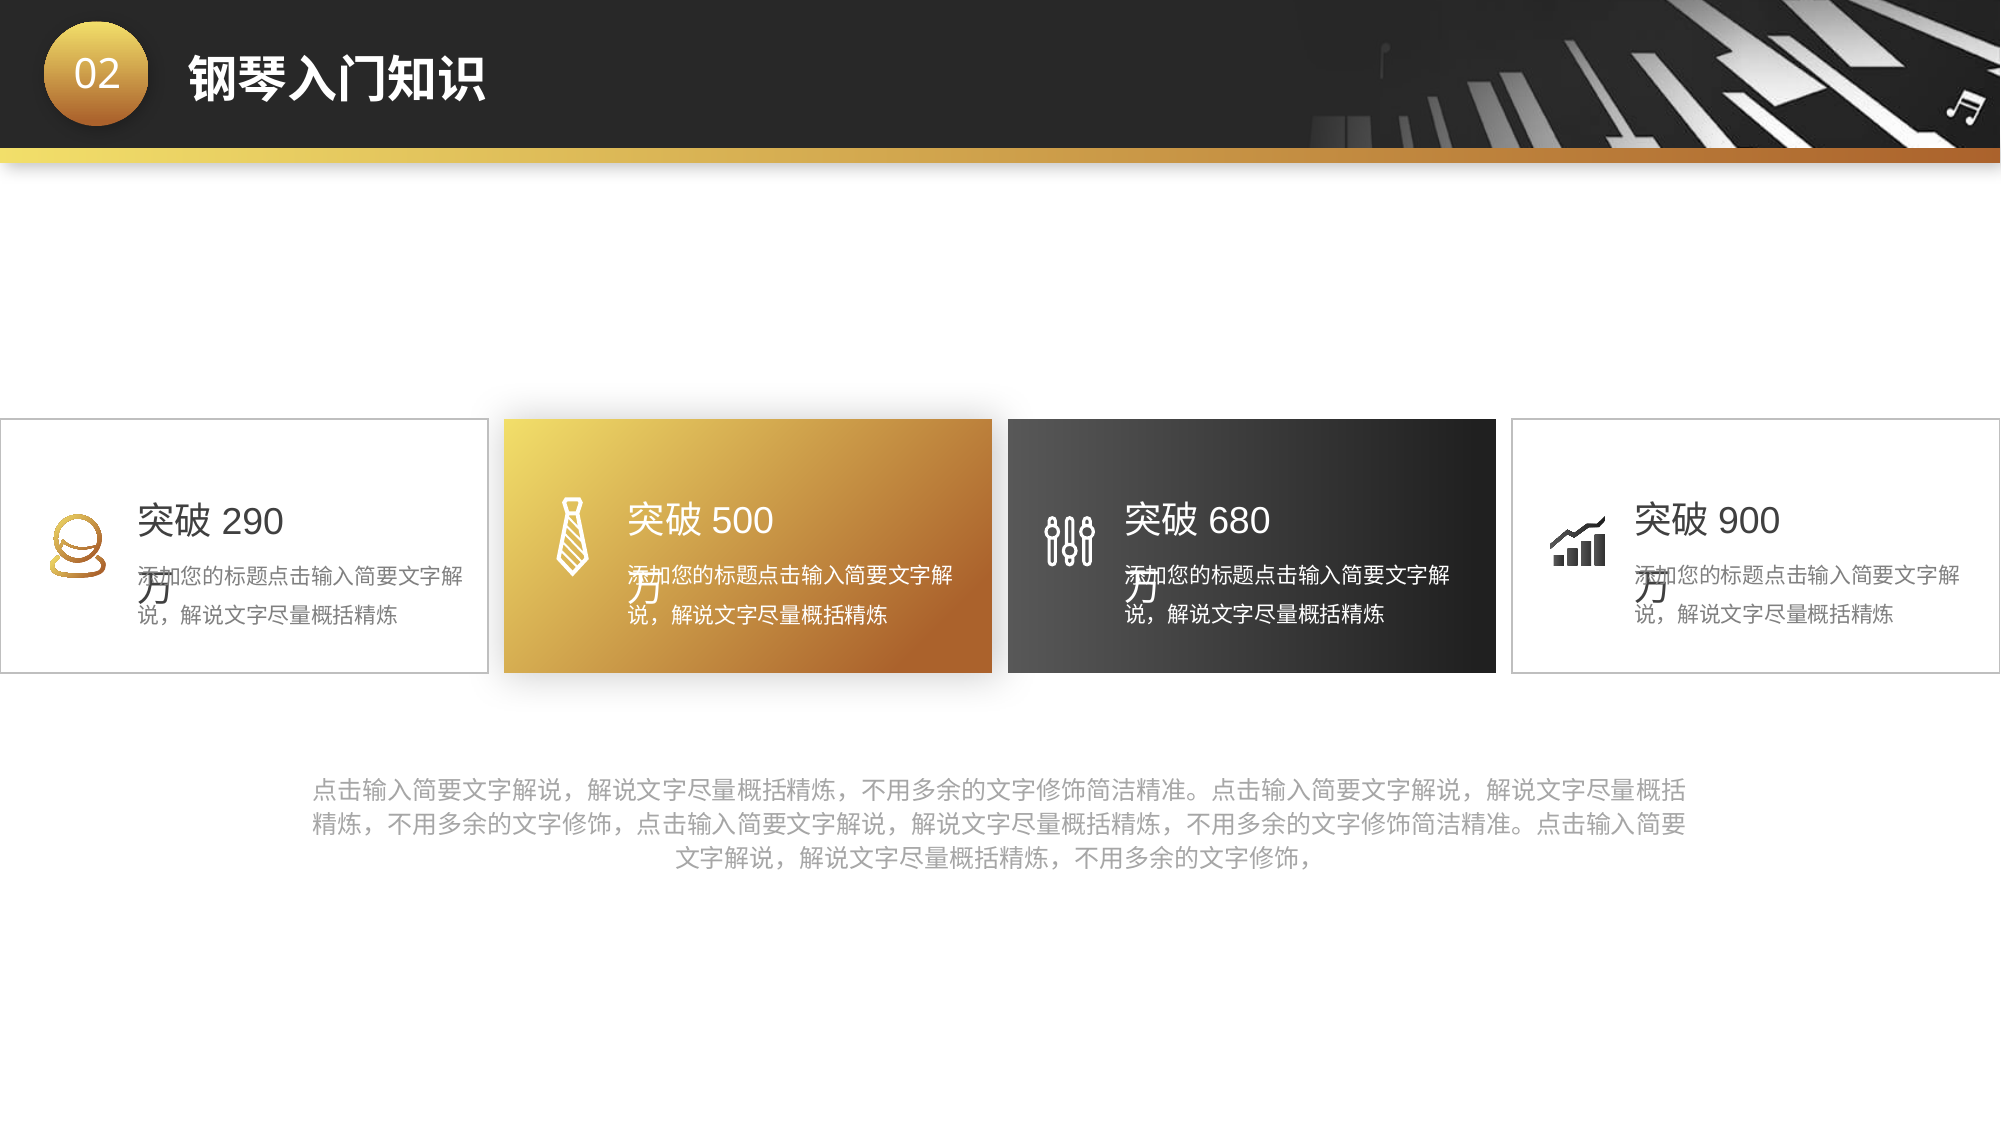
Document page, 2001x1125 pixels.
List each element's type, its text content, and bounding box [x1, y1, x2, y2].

text_box 突破680万 [1109, 466, 1321, 541]
text_box [503, 418, 993, 674]
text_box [49, 514, 106, 578]
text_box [1550, 516, 1605, 566]
text_box 添加您的标题点击输入简要文字解说，解说文字尽量概括精炼 [612, 541, 982, 636]
text_box 突破290万 [122, 466, 335, 542]
text_box [0, 419, 488, 673]
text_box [1044, 516, 1095, 567]
text_box 添加您的标题点击输入简要文字解说，解说文字尽量概括精炼 [1619, 540, 1989, 635]
text_box 添加您的标题点击输入简要文字解说，解说文字尽量概括精炼 [1109, 541, 1479, 635]
text_box 添加您的标题点击输入简要文字解说，解说文字尽量概括精炼 [122, 542, 492, 636]
text_box 突破500万 [612, 466, 825, 541]
picture [1575, 0, 2000, 148]
text_box 点击输入简要文字解说，解说文字尽量概括精炼，不用多余的文字修饰简洁精准。点击输入简要文字解说，解说文字尽量概括精炼，不用多余的文字修饰，点击输入简要文字解说，解说文字尽量概括精炼，不用多余的文字修饰简洁精准。点击输入简要文字解说，解说文字尽量概括精炼，不用多余的文字修饰， [293, 763, 1707, 936]
text_box [1512, 419, 2000, 673]
text_box 突破900万 [1619, 465, 1831, 540]
text_box [1007, 418, 1497, 674]
text_box [556, 497, 589, 577]
